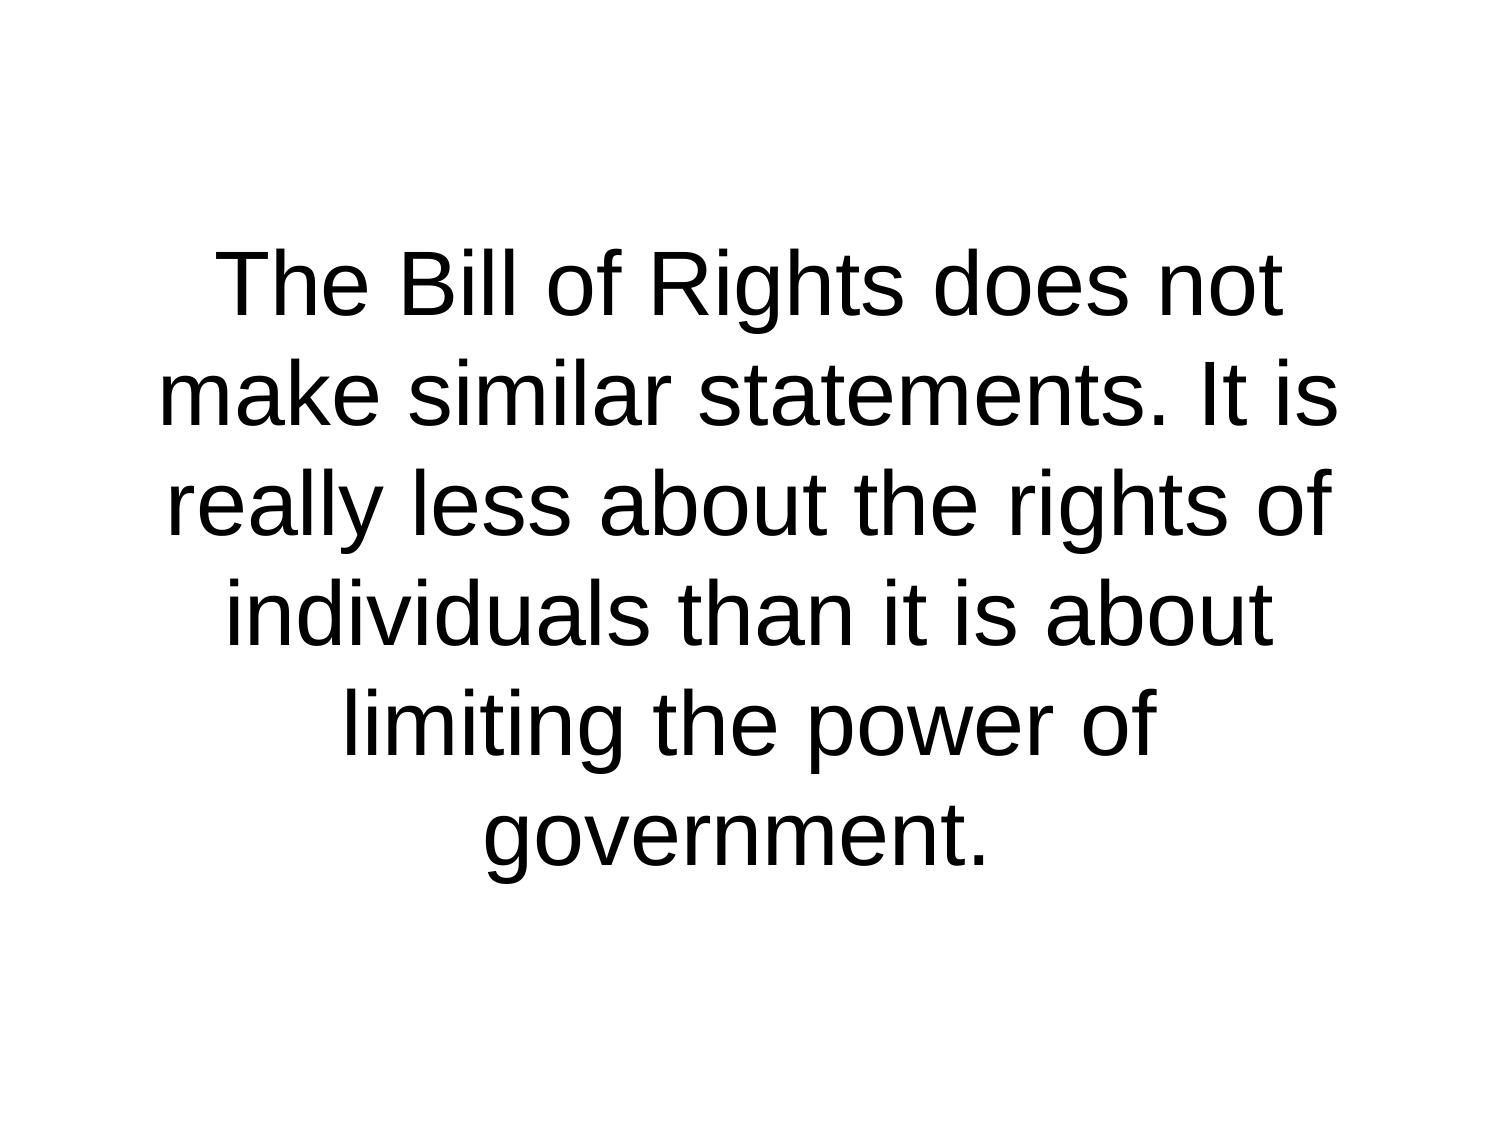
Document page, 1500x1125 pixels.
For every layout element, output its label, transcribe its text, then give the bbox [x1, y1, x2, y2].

title The Bill of Rights does not make similar statements. It is really less about the rights of individuals than it is about limiting the power of government. [74, 44, 1426, 1063]
